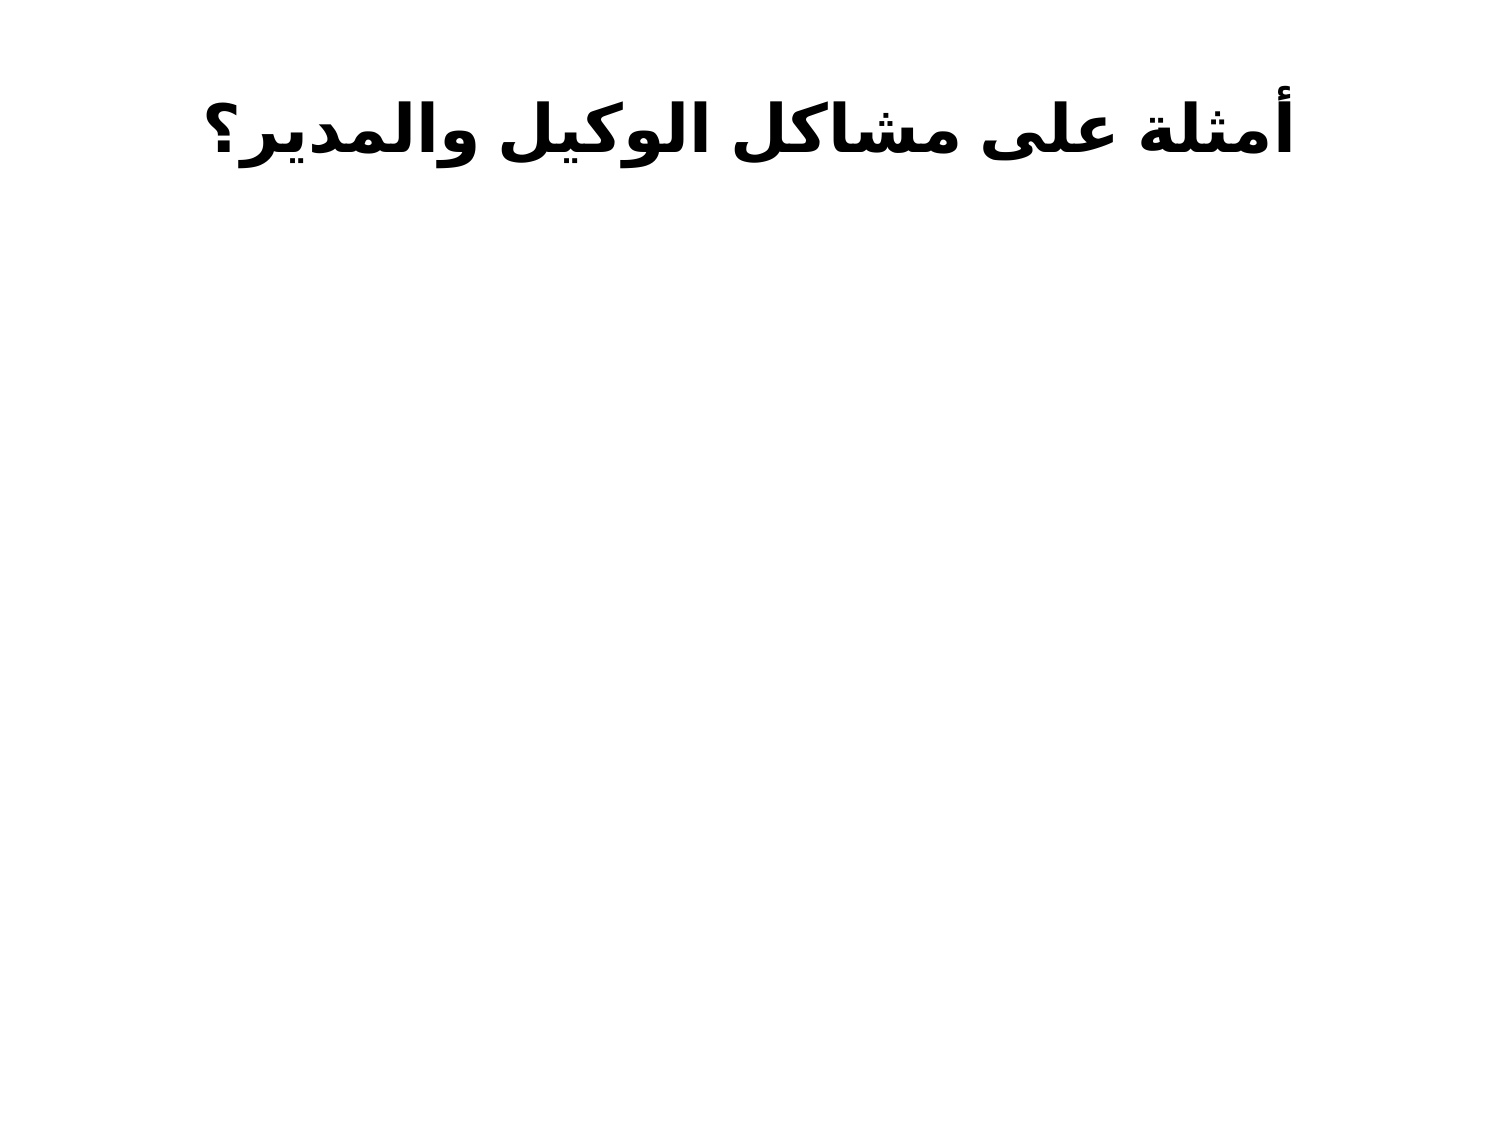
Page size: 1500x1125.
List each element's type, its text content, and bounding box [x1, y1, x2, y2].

title أمثلة على مشاكل الوكيل والمدير؟ [0, 12, 1500, 240]
